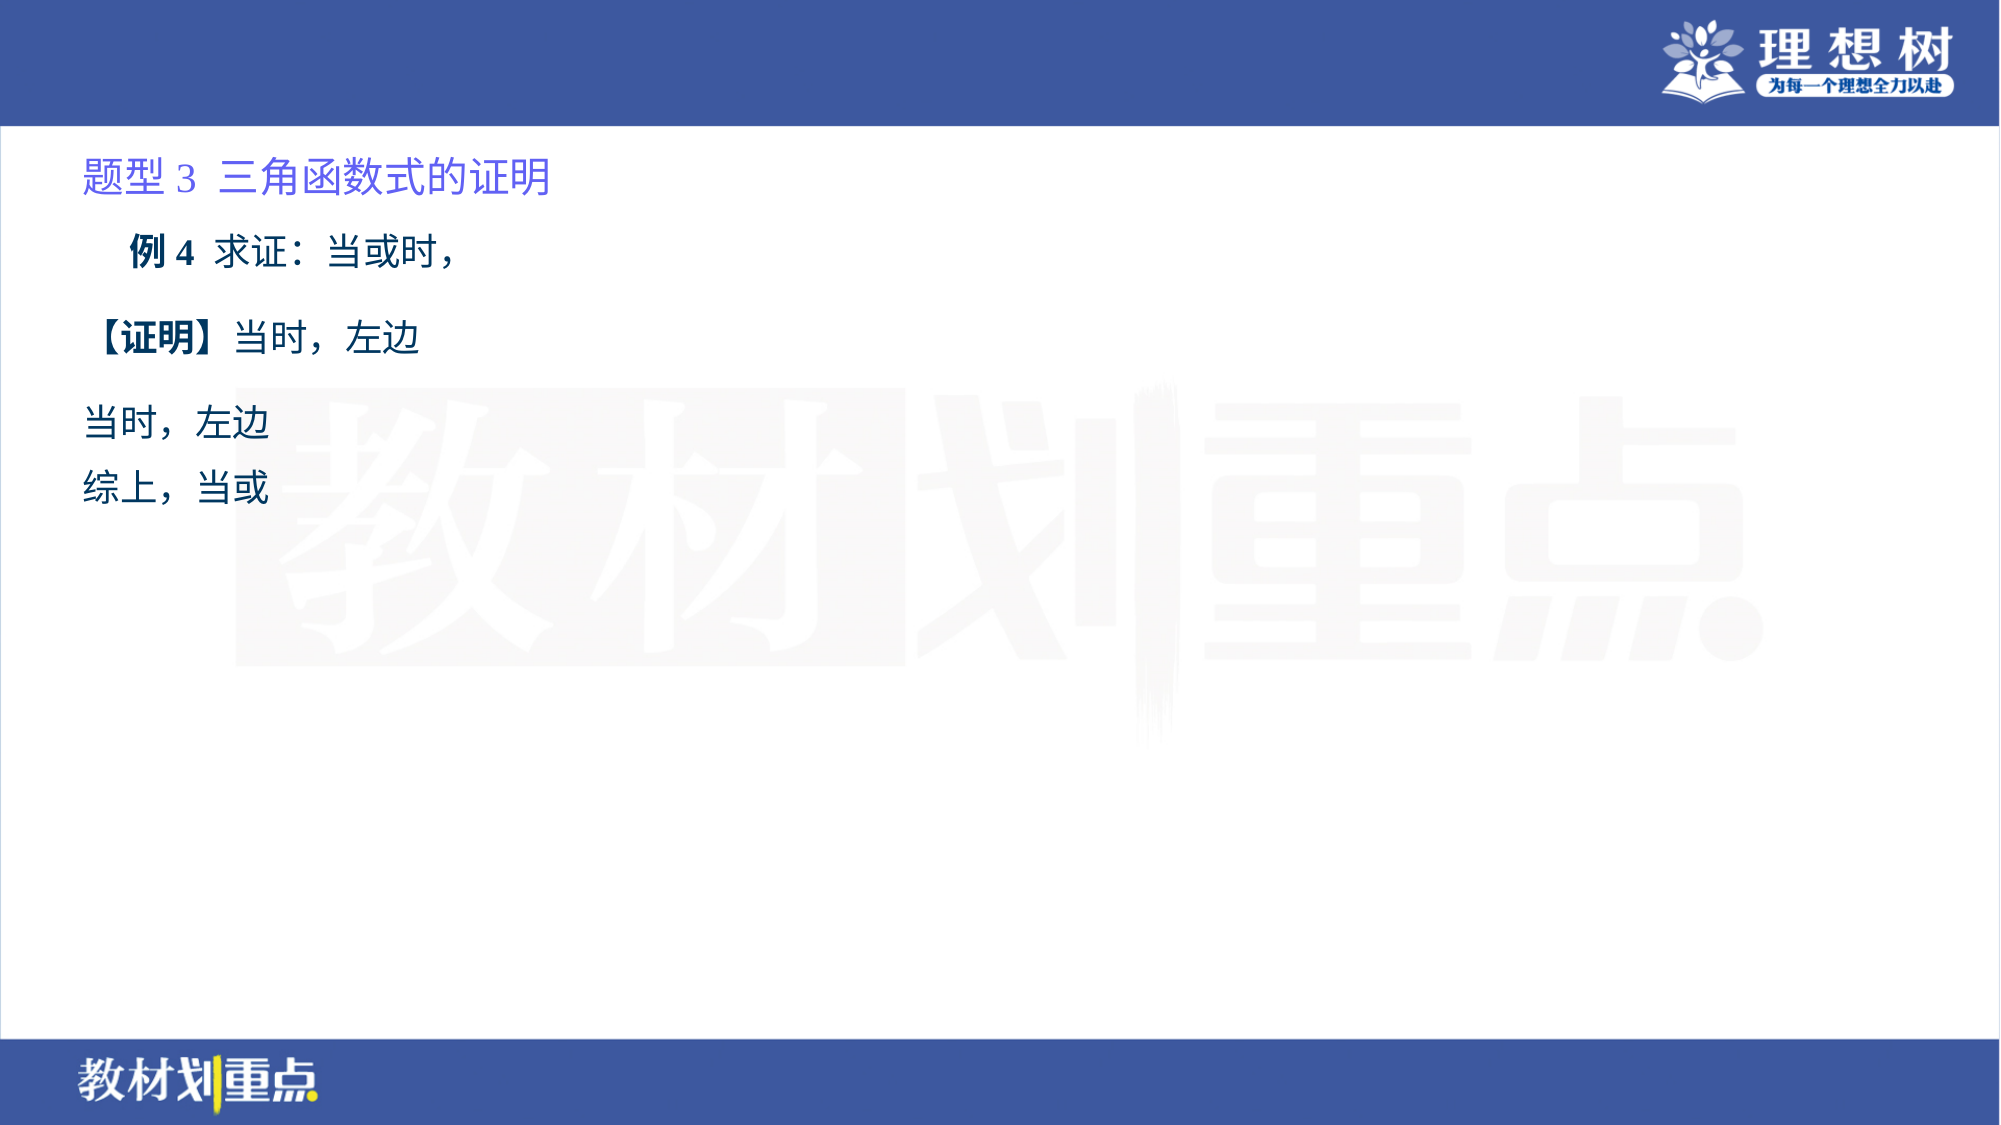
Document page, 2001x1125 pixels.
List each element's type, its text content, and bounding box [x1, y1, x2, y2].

text_box 题型3 三角函数式的证明 [82, 129, 1817, 264]
picture [0, 0, 2000, 1125]
